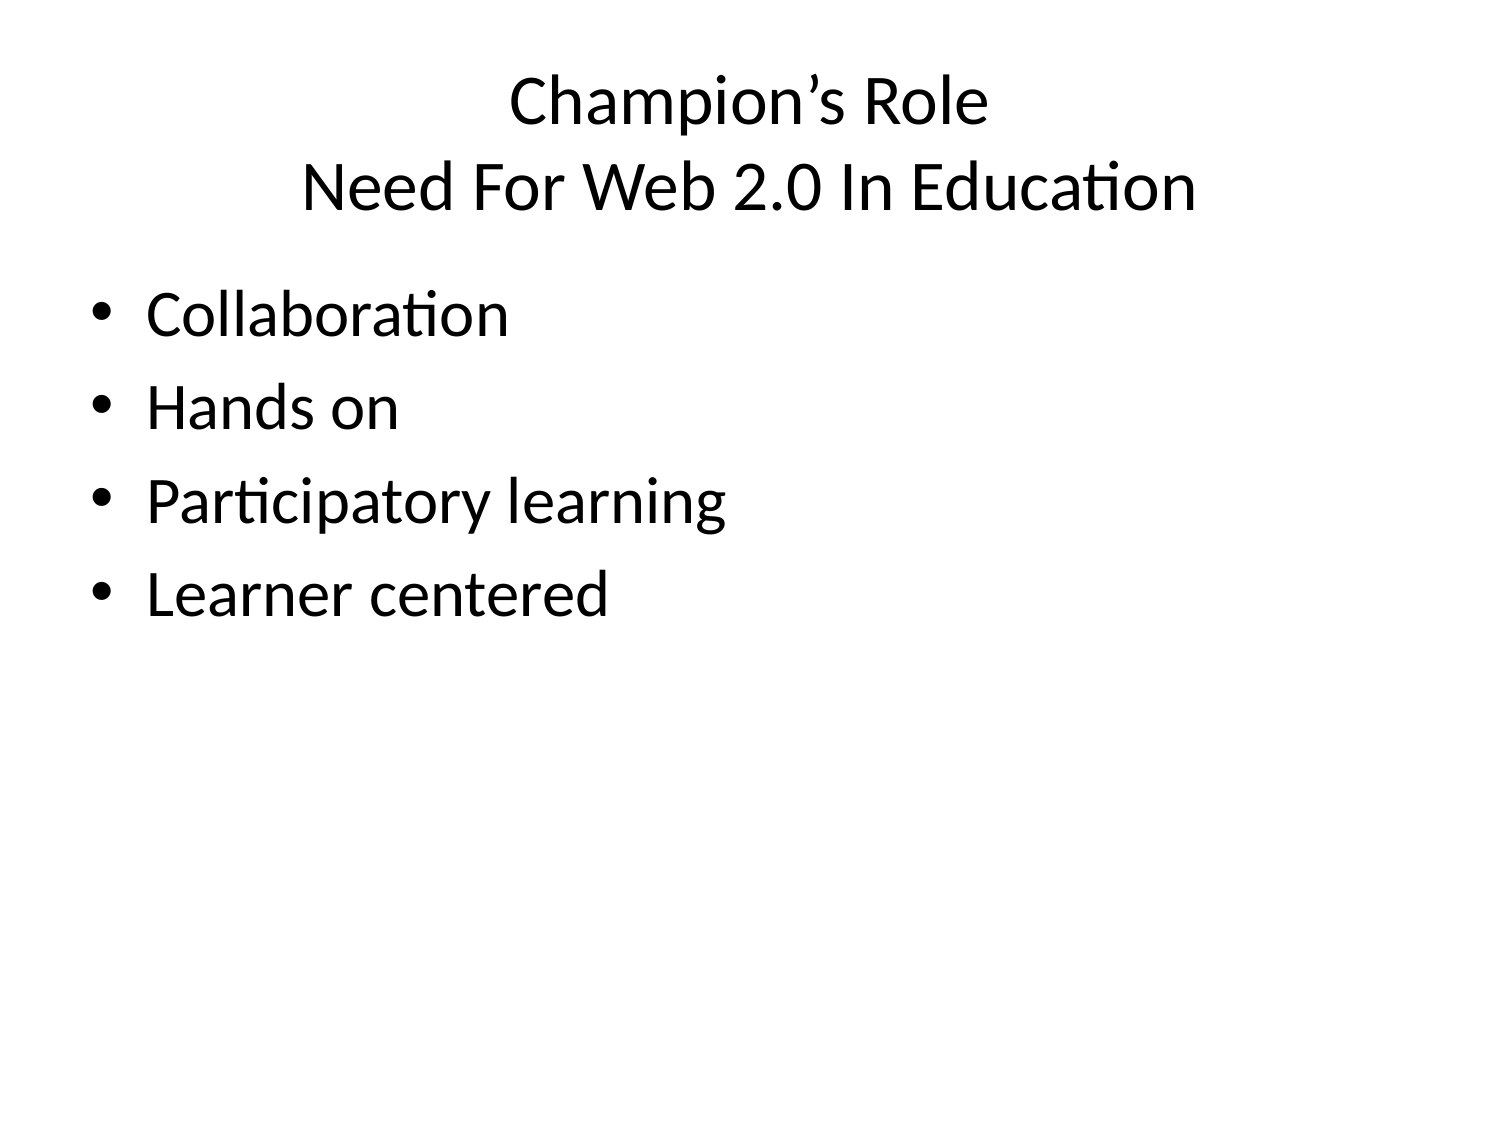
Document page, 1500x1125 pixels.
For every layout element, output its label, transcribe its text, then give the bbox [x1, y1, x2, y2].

title Champion’s Role Need For Web 2.0 In Education [75, 45, 1425, 233]
list Collaboration Hands on Participatory learning Learner centered [75, 262, 1425, 1005]
